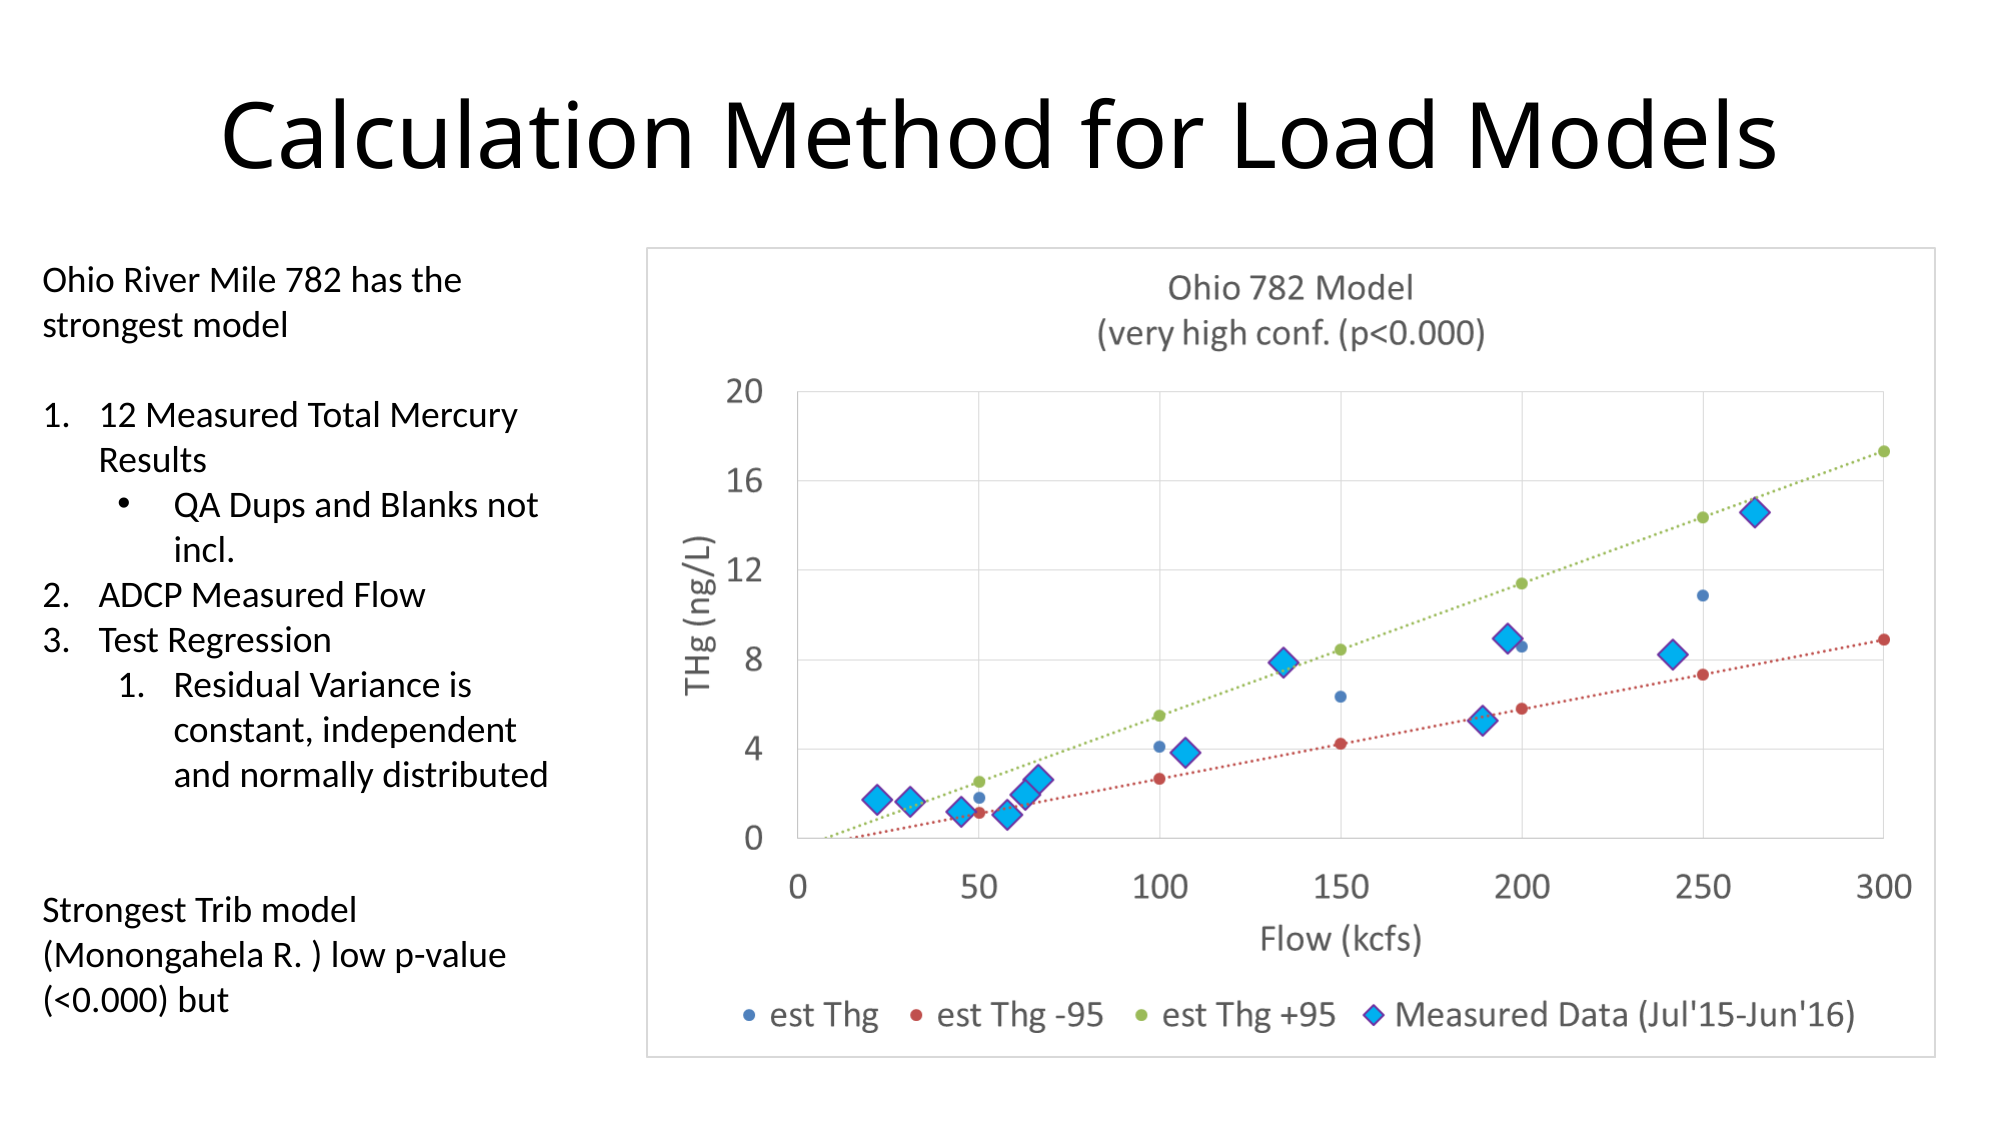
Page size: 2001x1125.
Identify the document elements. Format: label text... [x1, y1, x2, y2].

picture [646, 247, 1936, 1059]
text_box Ohio River Mile 782 has the strongest model 12 Measured Total Mercury Results QA Dups and Blanks not incl. ADCP Measured Flow Test Regression Residual Variance is constant, independent and normally distributed Strongest Trib model (Monongahela R. ) low p-value (<0.000) but [27, 247, 597, 1028]
title Calculation Method for Load Models [137, 30, 1863, 248]
